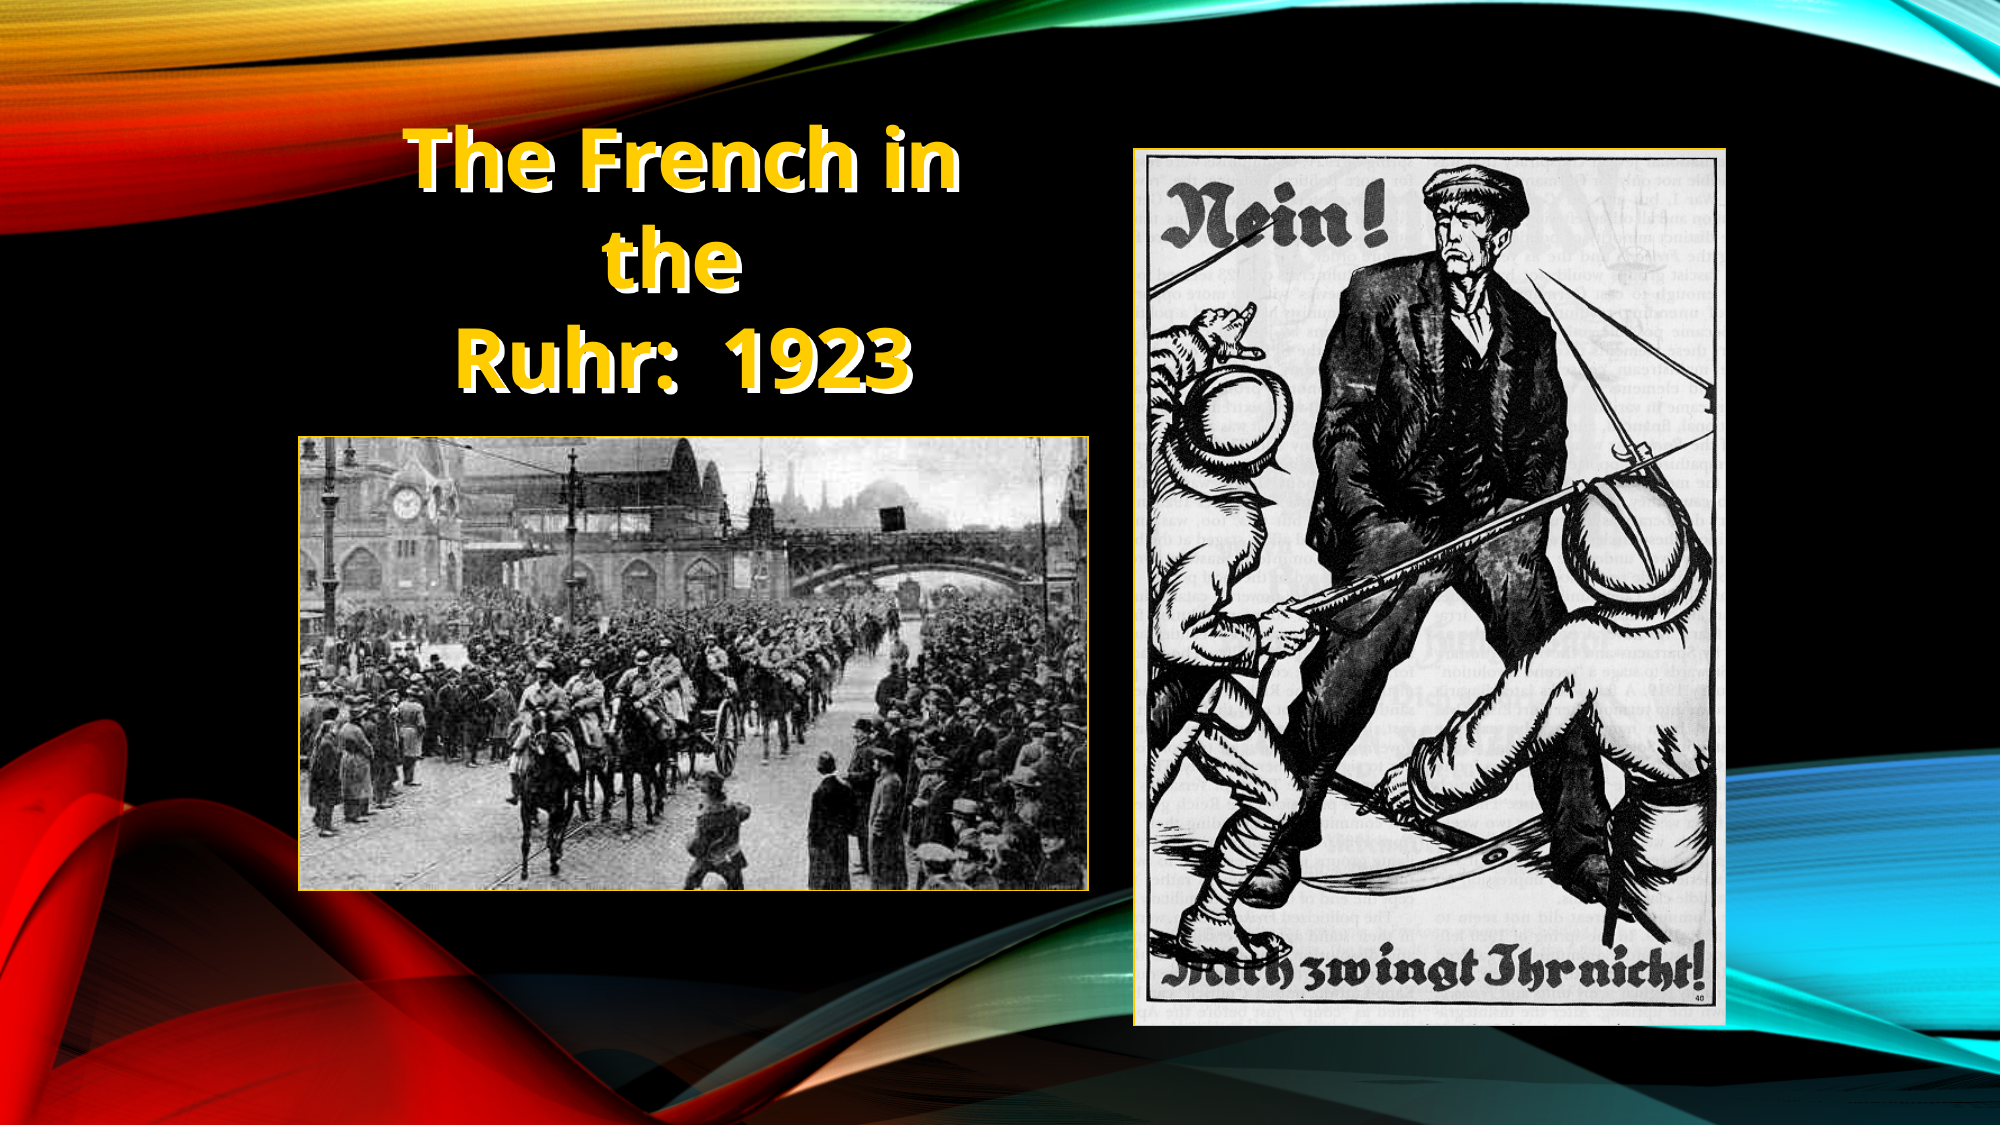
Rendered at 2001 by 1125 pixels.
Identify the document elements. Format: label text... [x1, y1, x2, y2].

text_box The French in the Ruhr: 1923 [324, 97, 1038, 413]
picture [299, 437, 1088, 890]
picture [0, 0, 2000, 1125]
